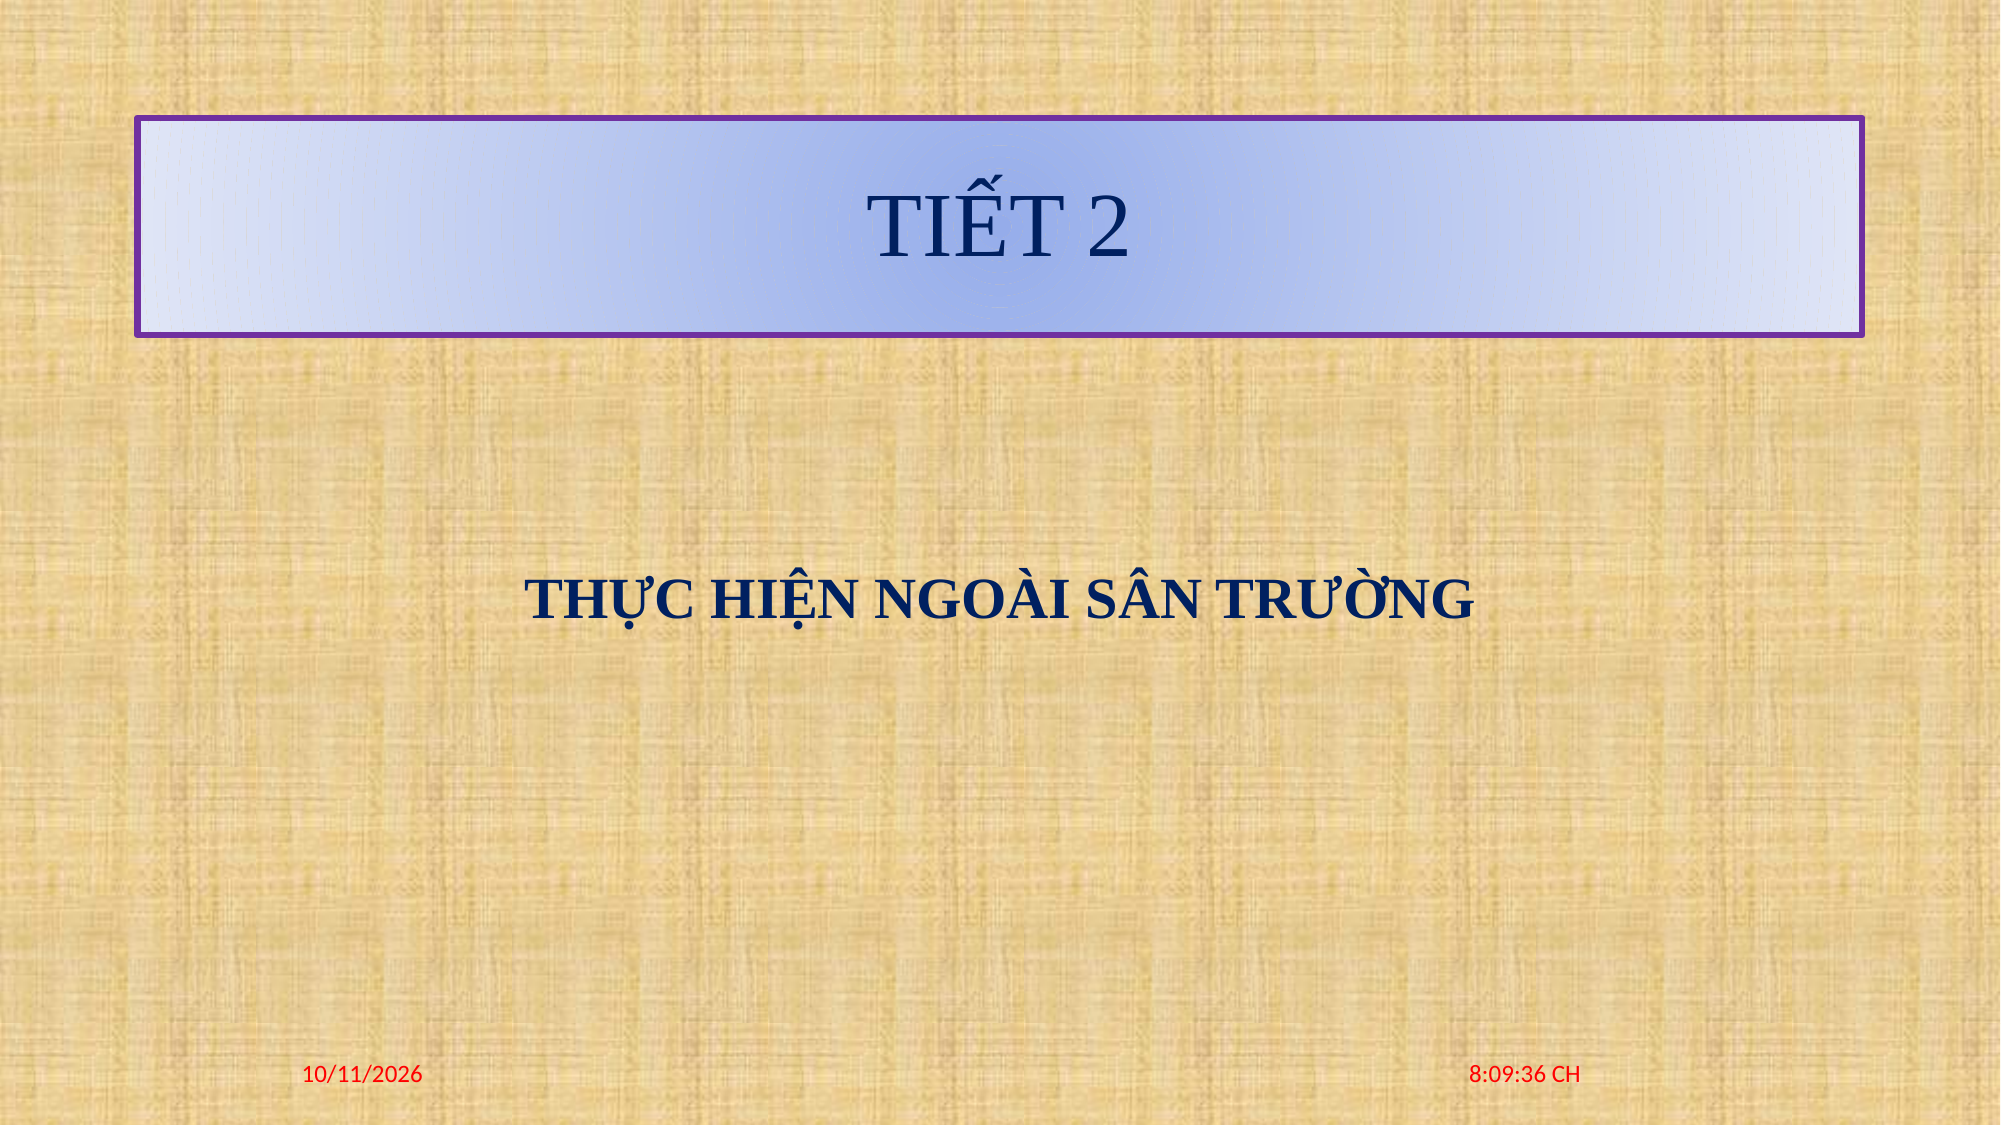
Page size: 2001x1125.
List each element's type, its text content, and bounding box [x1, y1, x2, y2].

text_box TIẾT 2 [137, 117, 1863, 336]
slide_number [137, 1042, 588, 1103]
text_box THỰC HIỆN NGOÀI SÂN TRƯỜNG [137, 513, 1863, 686]
footer 8:09:36 CH [1187, 1042, 1863, 1103]
picture [0, 0, 2001, 1125]
